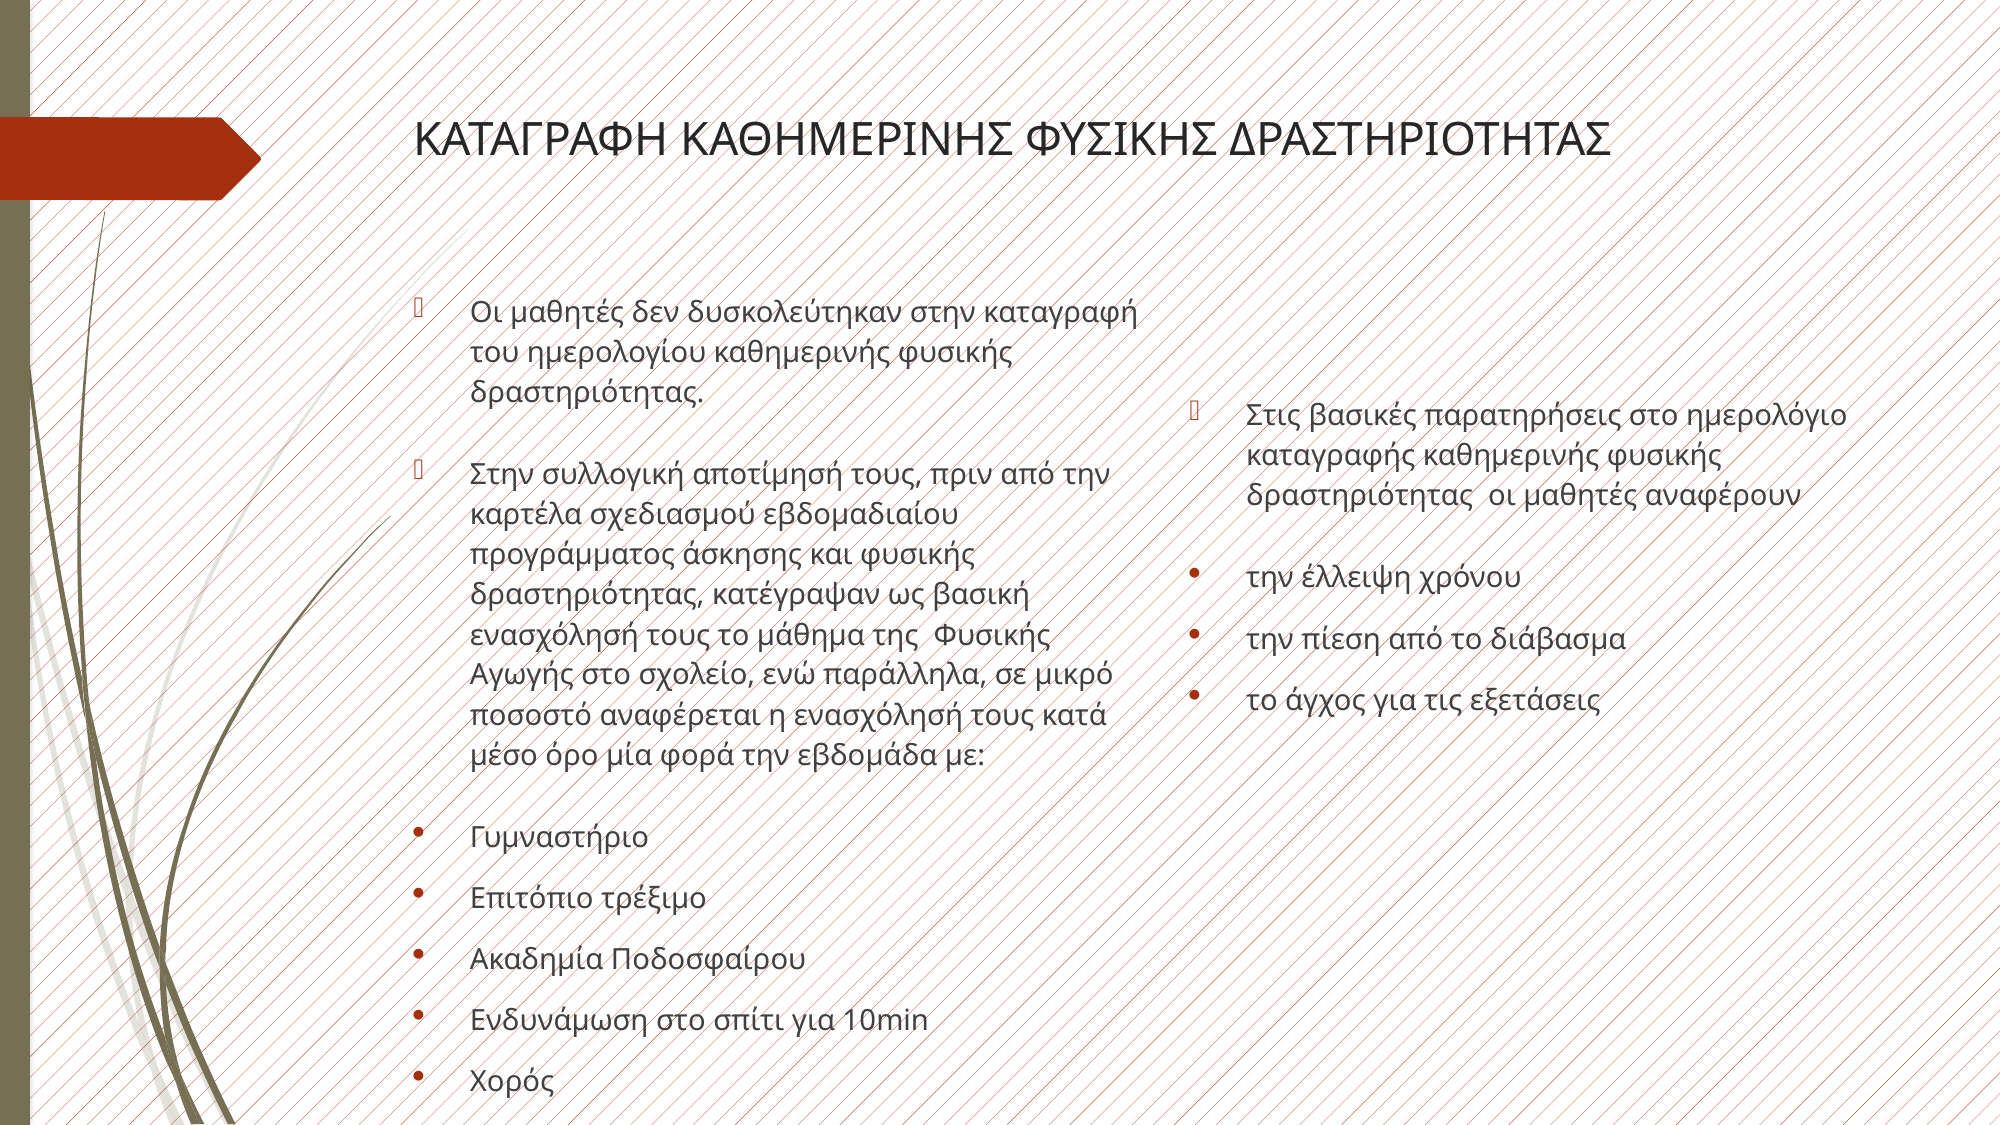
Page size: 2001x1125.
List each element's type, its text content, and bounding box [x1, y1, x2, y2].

list Στις βασικές παρατηρήσεις στο ημερολόγιο καταγραφής καθημερινής φυσικής δραστηριότητας οι μαθητές αναφέρουν την έλλειψη χρόνου την πίεση από το διάβασμα το άγχος για τις εξετάσεις [1174, 383, 1887, 934]
list Οι μαθητές δεν δυσκολεύτηκαν στην καταγραφή του ημερολογίου καθημερινής φυσικής δραστηριότητας. Στην συλλογική αποτίμησή τους, πριν από την καρτέλα σχεδιασμού εβδομαδιαίου προγράμματος άσκησης και φυσικής δραστηριότητας, κατέγραψαν ως βασική ενασχόλησή τους το μάθημα της Φυσικής Αγωγής στο σχολείο, ενώ παράλληλα, σε μικρό ποσοστό αναφέρεται η ενασχόλησή τους κατά μέσο όρο μία φορά την εβδομάδα με: Γυμναστήριο Επιτόπιο τρέξιμο Ακαδημία Ποδοσφαίρου Ενδυνάμωση στο σπίτι για 10min Χορός [398, 280, 1155, 1037]
title ΚΑΤΑΓΡΑΦΗ ΚΑΘΗΜΕΡΙΝΗΣ ΦΥΣΙΚΗΣ ΔΡΑΣΤΗΡΙΟΤΗΤΑΣ [398, 102, 1948, 207]
